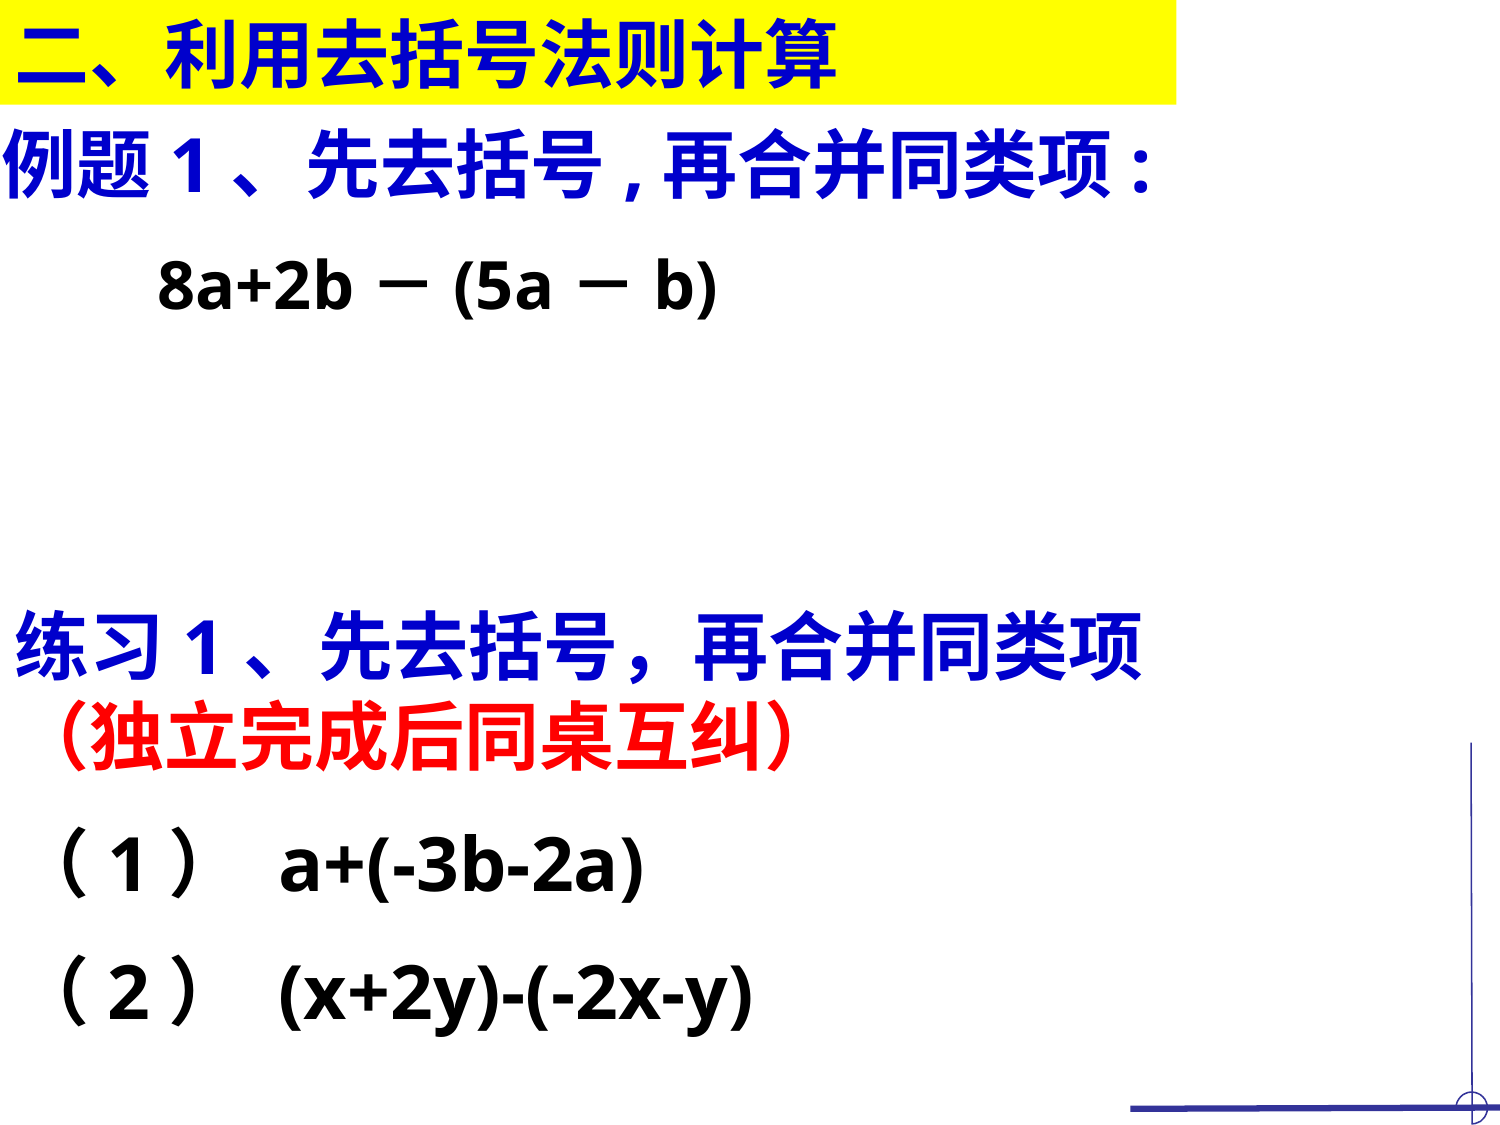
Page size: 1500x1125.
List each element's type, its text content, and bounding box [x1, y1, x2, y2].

text_box 例题1、先去括号,再合并同类项: 8a+2b－(5a－b) [0, 110, 1233, 332]
text_box 练习1、先去括号，再合并同类项（独立完成后同桌互纠） （1） a+(-3b-2a) （2） (x+2y)-(-2x-y) [0, 591, 1220, 1042]
text_box 二、利用去括号法则计算 [0, 0, 1177, 105]
